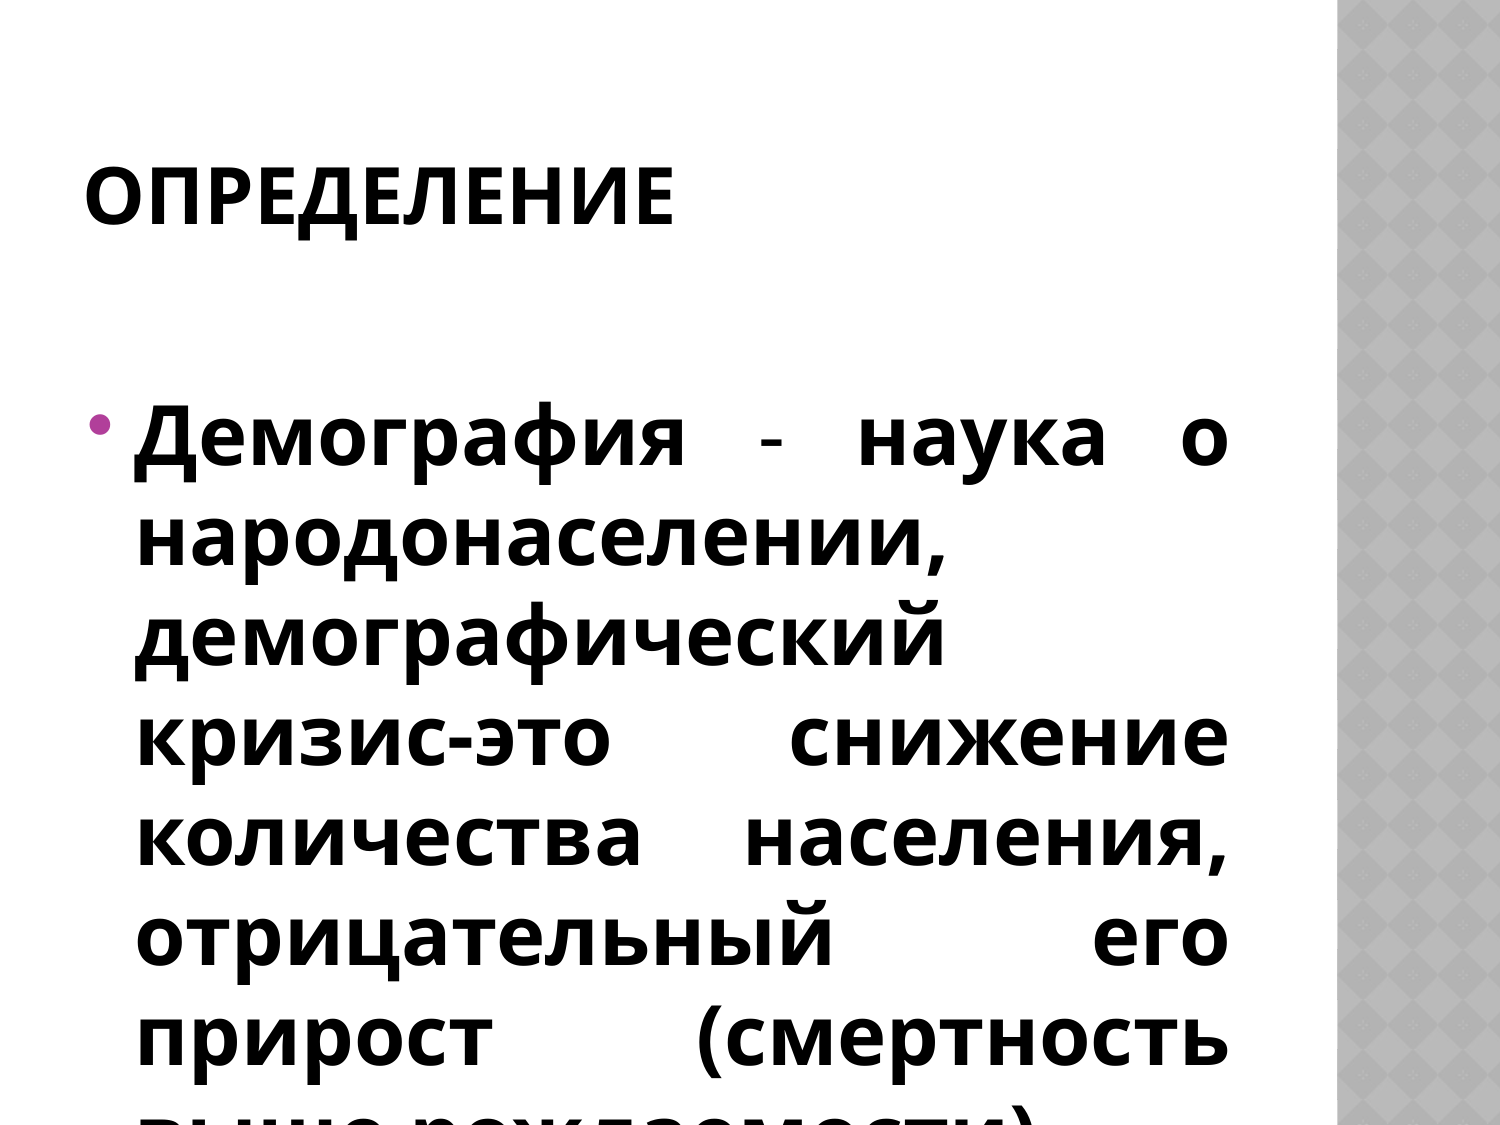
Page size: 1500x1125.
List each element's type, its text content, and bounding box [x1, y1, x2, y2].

title Определение [75, 52, 1263, 240]
list Демография - наука о народонаселении, демографический кризис-это снижение количества населения, отрицательный его прирост (смертность выше рождаемости) [75, 375, 1247, 917]
